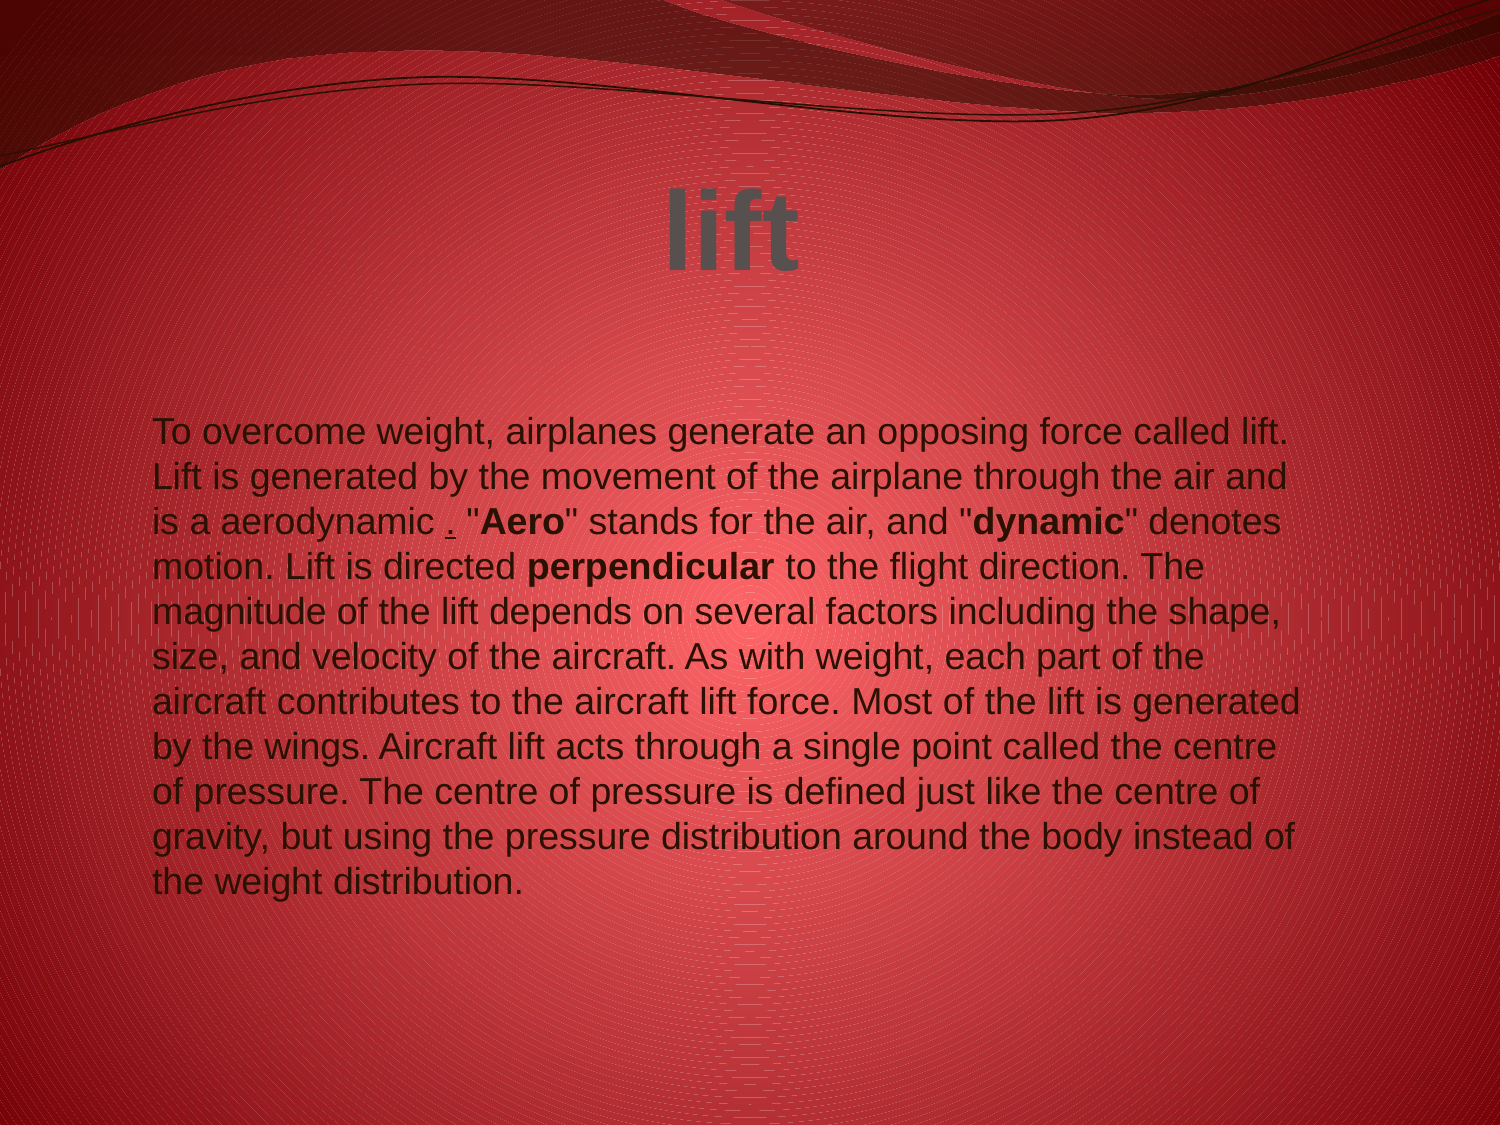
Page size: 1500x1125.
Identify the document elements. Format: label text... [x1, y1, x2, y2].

text_box lift [487, 149, 975, 300]
text_box To overcome weight, airplanes generate an opposing force called lift. Lift is generated by the movement of the airplane through the air and is a aerodynamic . "Aero" stands for the air, and "dynamic" denotes motion. Lift is directed perpendicular to the flight direction. The magnitude of the lift depends on several factors including the shape, size, and velocity of the aircraft. As with weight, each part of the aircraft contributes to the aircraft lift force. Most of the lift is generated by the wings. Aircraft lift acts through a single point called the centre of pressure. The centre of pressure is defined just like the centre of gravity, but using the pressure distribution around the body instead of the weight distribution. [137, 399, 1325, 910]
